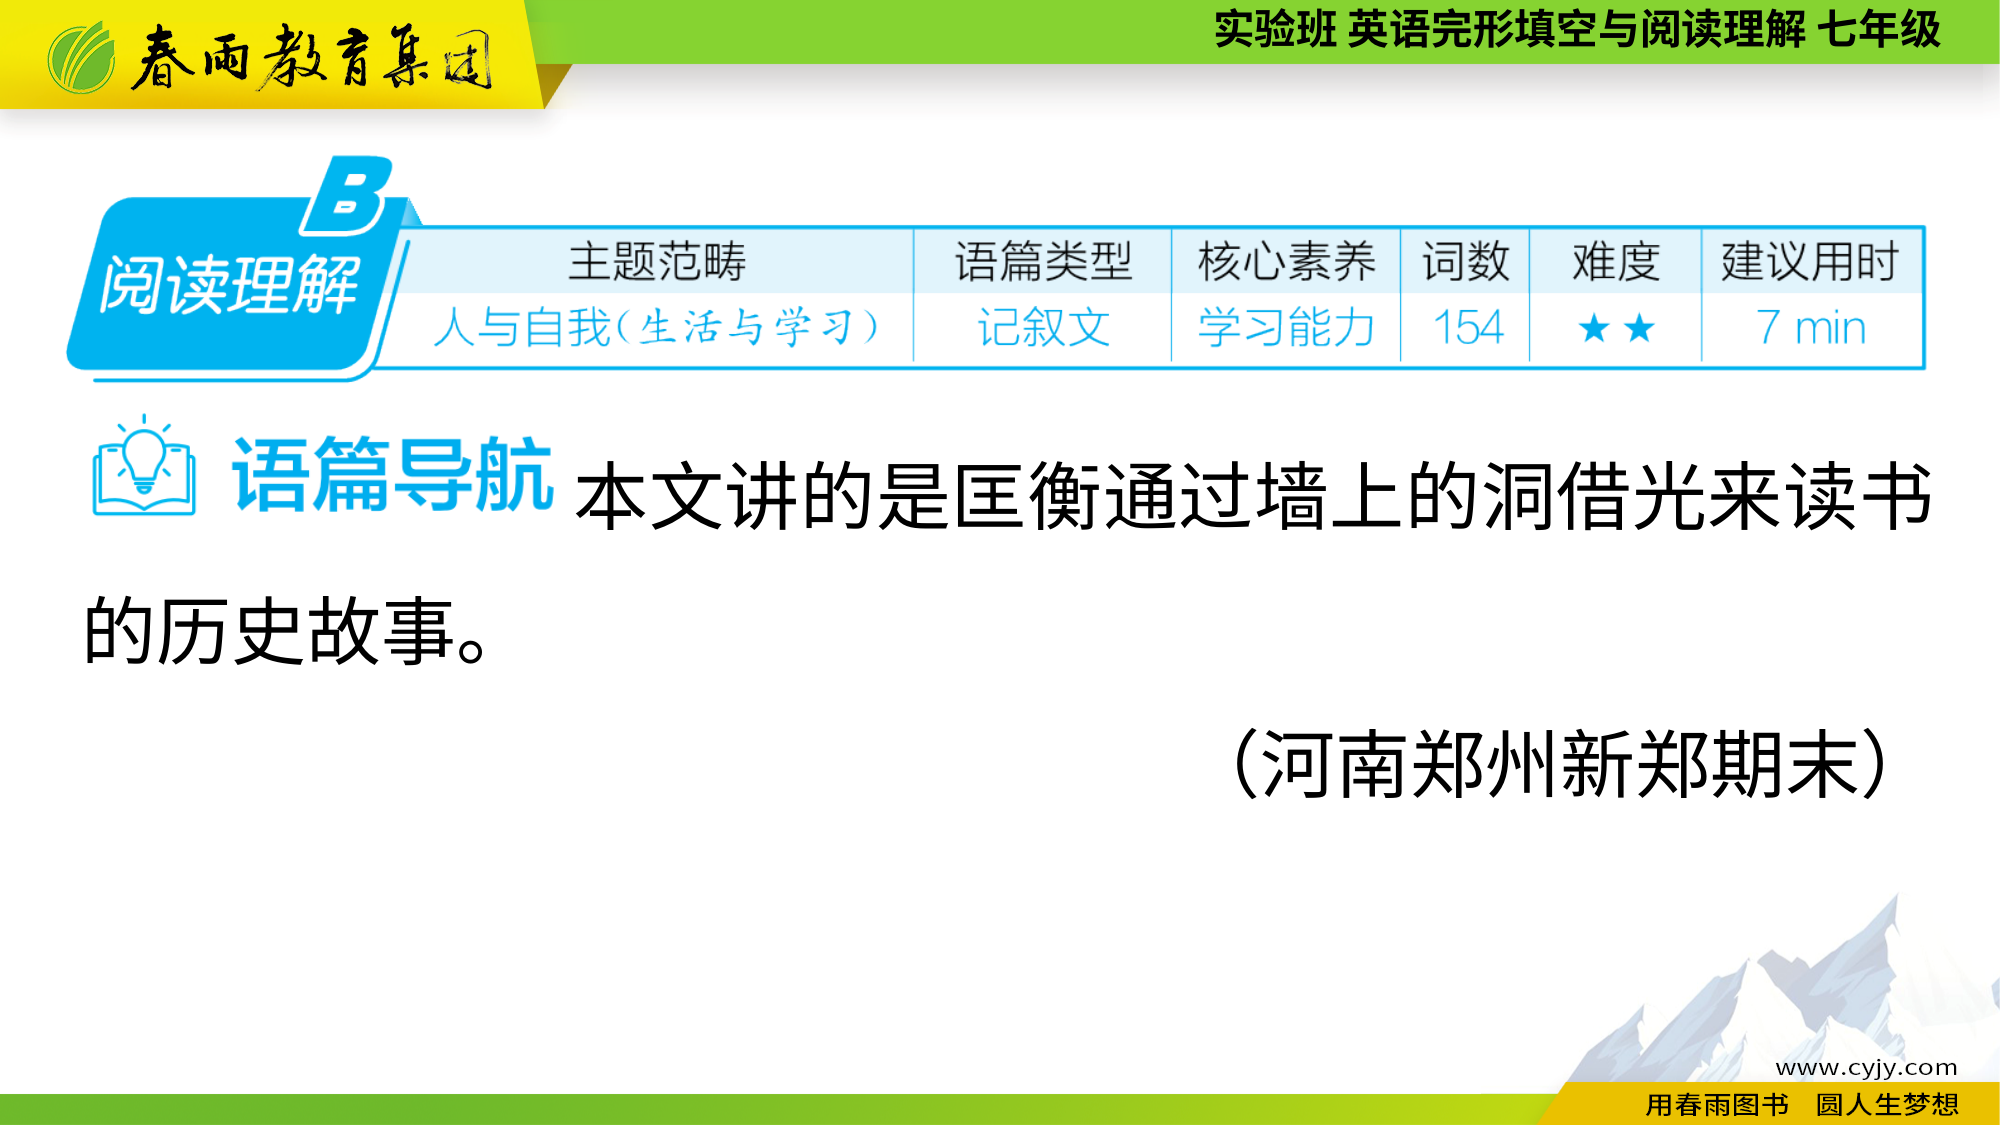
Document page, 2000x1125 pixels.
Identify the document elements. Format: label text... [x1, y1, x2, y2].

text_box 本文讲的是匡衡通过墙上的洞借光来读书的历史故事。 [66, 397, 1951, 683]
picture [0, 0, 2000, 1125]
text_box （河南郑州新郑期末） [1042, 664, 1951, 815]
